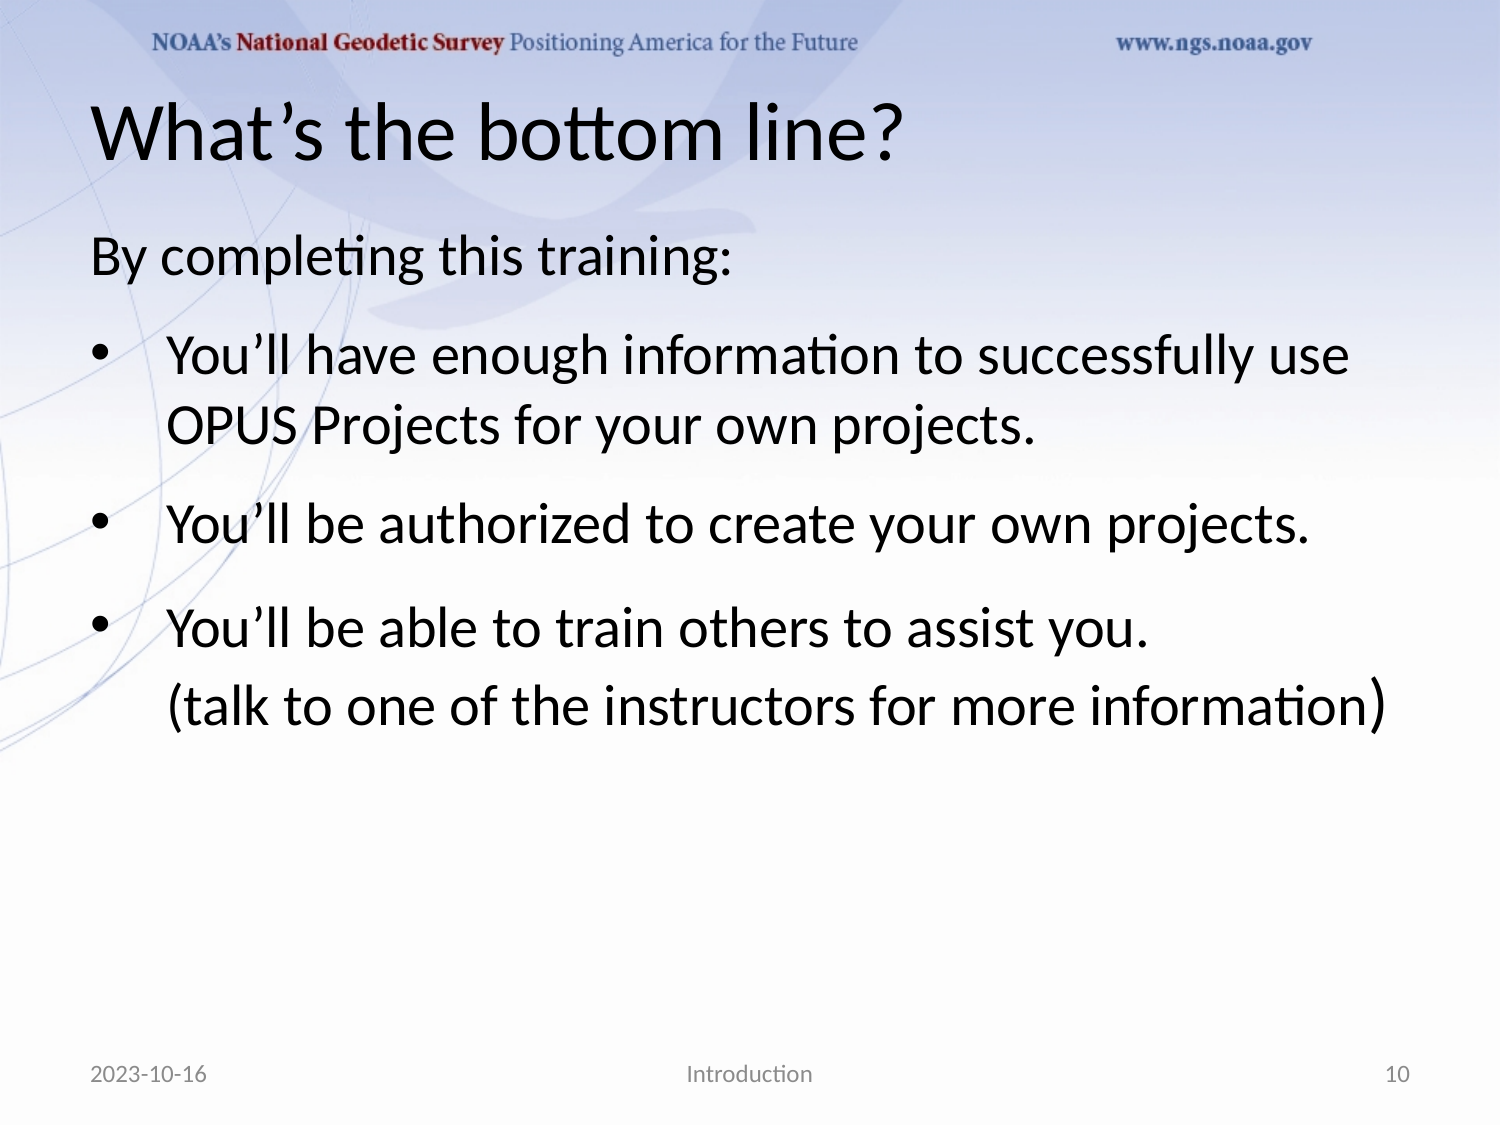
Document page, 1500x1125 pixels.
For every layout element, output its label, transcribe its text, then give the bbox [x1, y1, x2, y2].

list By completing this training: You’ll have enough information to successfully use OPUS Projects for your own projects. You’ll be authorized to create your own projects. You’ll be able to train others to assist you. (talk to one of the instructors for more information) [74, 209, 1426, 851]
title What’s the bottom line? [74, 74, 1426, 181]
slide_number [75, 1042, 425, 1103]
slide_number 10 [1074, 1042, 1425, 1103]
picture [0, 0, 1500, 1125]
footer Introduction [512, 1042, 988, 1103]
